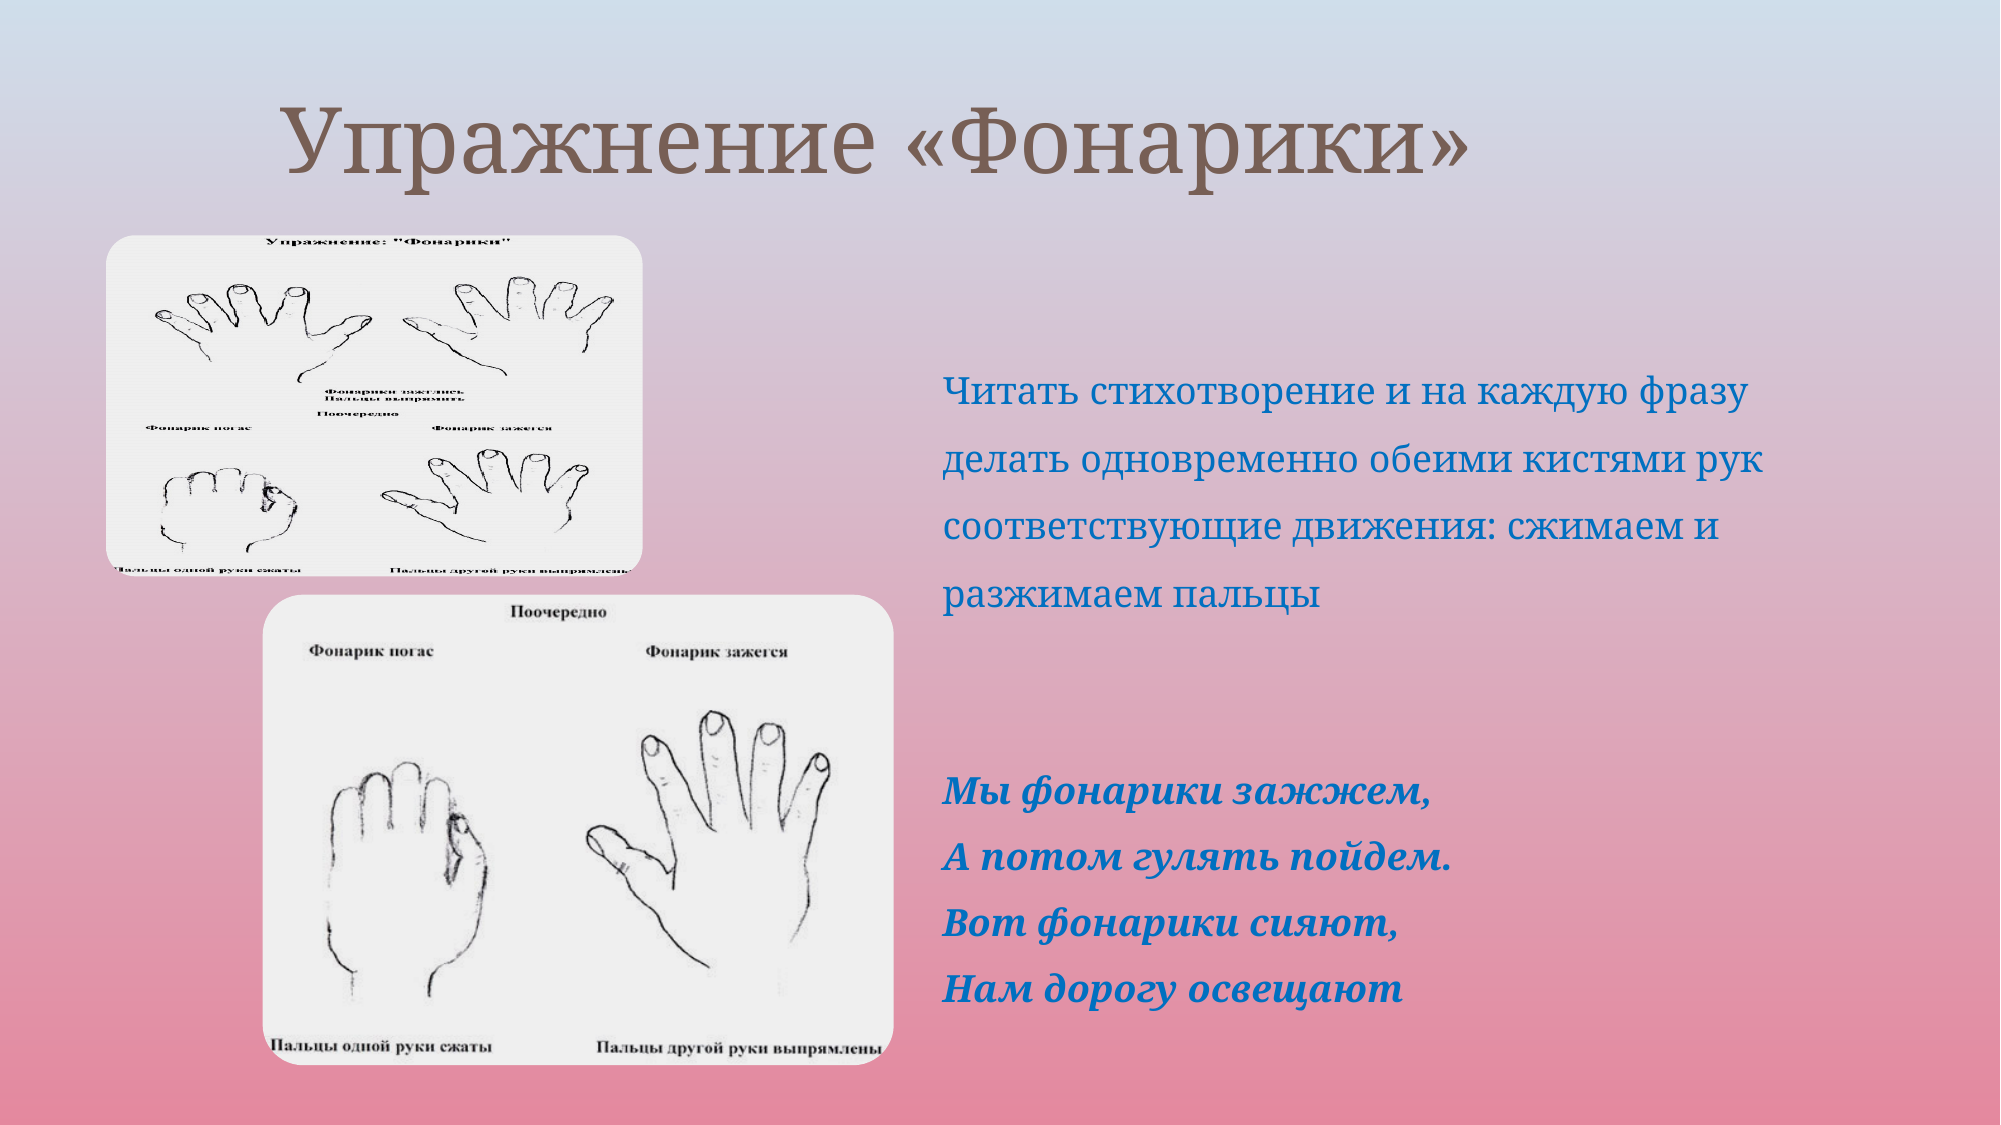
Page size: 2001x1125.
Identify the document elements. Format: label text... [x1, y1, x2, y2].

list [105, 234, 644, 577]
picture [262, 594, 895, 1066]
list Читать стихотворение и на каждую фразу делать одновременно обеими кистями рук соответствующие движения: сжимаем и разжимаем пальцы Мы фонарики зажжем, А потом гулять пойдем. Вот фонарики сияют, Нам дорогу освещают [927, 337, 1864, 1027]
title Упражнение «Фонарики» [106, 74, 1649, 304]
